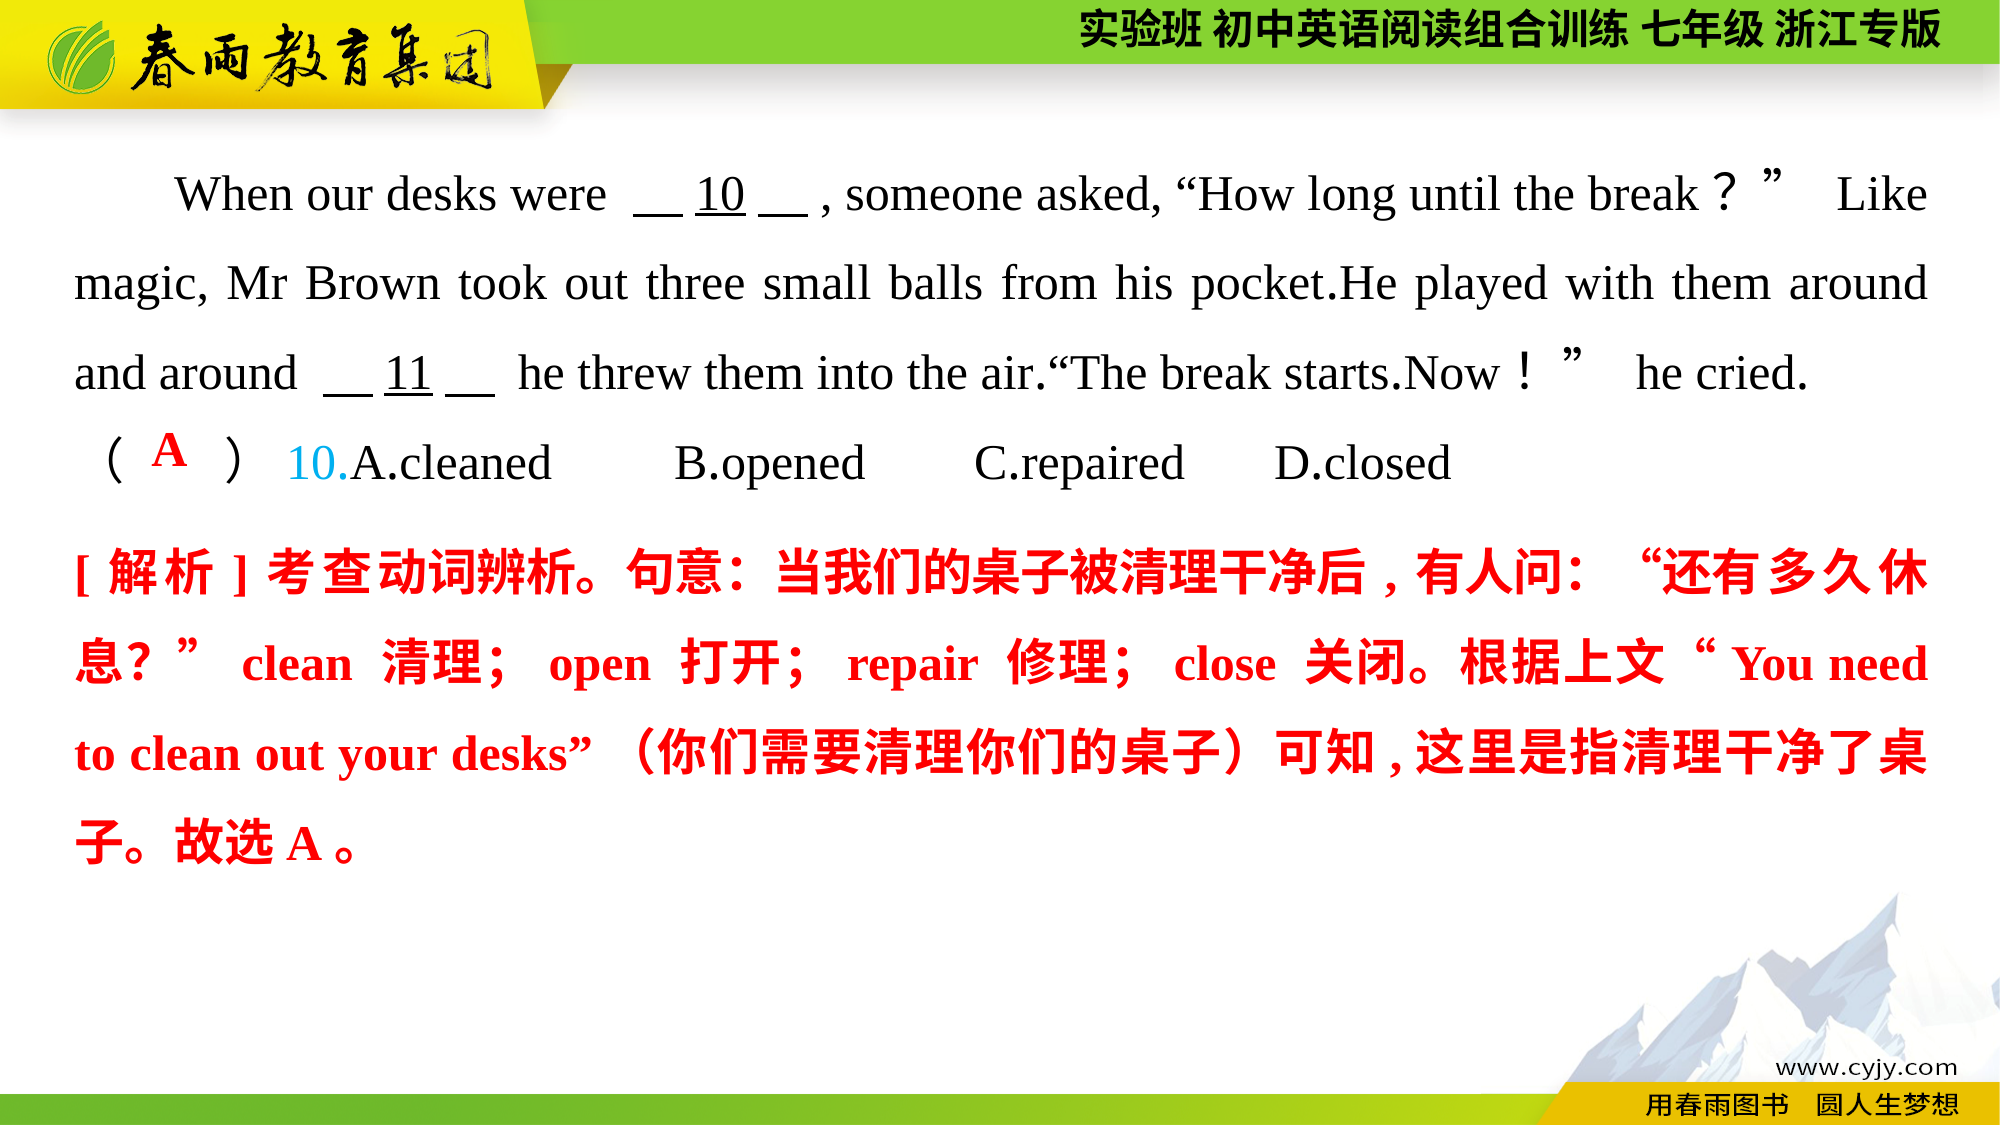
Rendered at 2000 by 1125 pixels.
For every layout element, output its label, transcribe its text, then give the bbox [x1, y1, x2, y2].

picture [0, 0, 2000, 1125]
text_box [解析]考查动词辨析。句意：当我们的桌子被清理干净后,有人问：“还有多久休息？”clean 清理；open 打开；repair 修理；close 关闭。根据上文“You need to clean out your desks”（你们需要清理你们的桌子）可知,这里是指清理干净了桌子。故选A。 [59, 502, 1944, 878]
list When our desks were 10 , someone asked, “How long until the break？” Like magic, Mr Brown took out three small balls from his pocket.He played with them around and around 11 he threw them into the air.“The break starts.Now！” he cried. （ ）10.A.cleaned B.opened C.repaired D.closed [59, 122, 1944, 490]
text_box A [136, 409, 203, 485]
